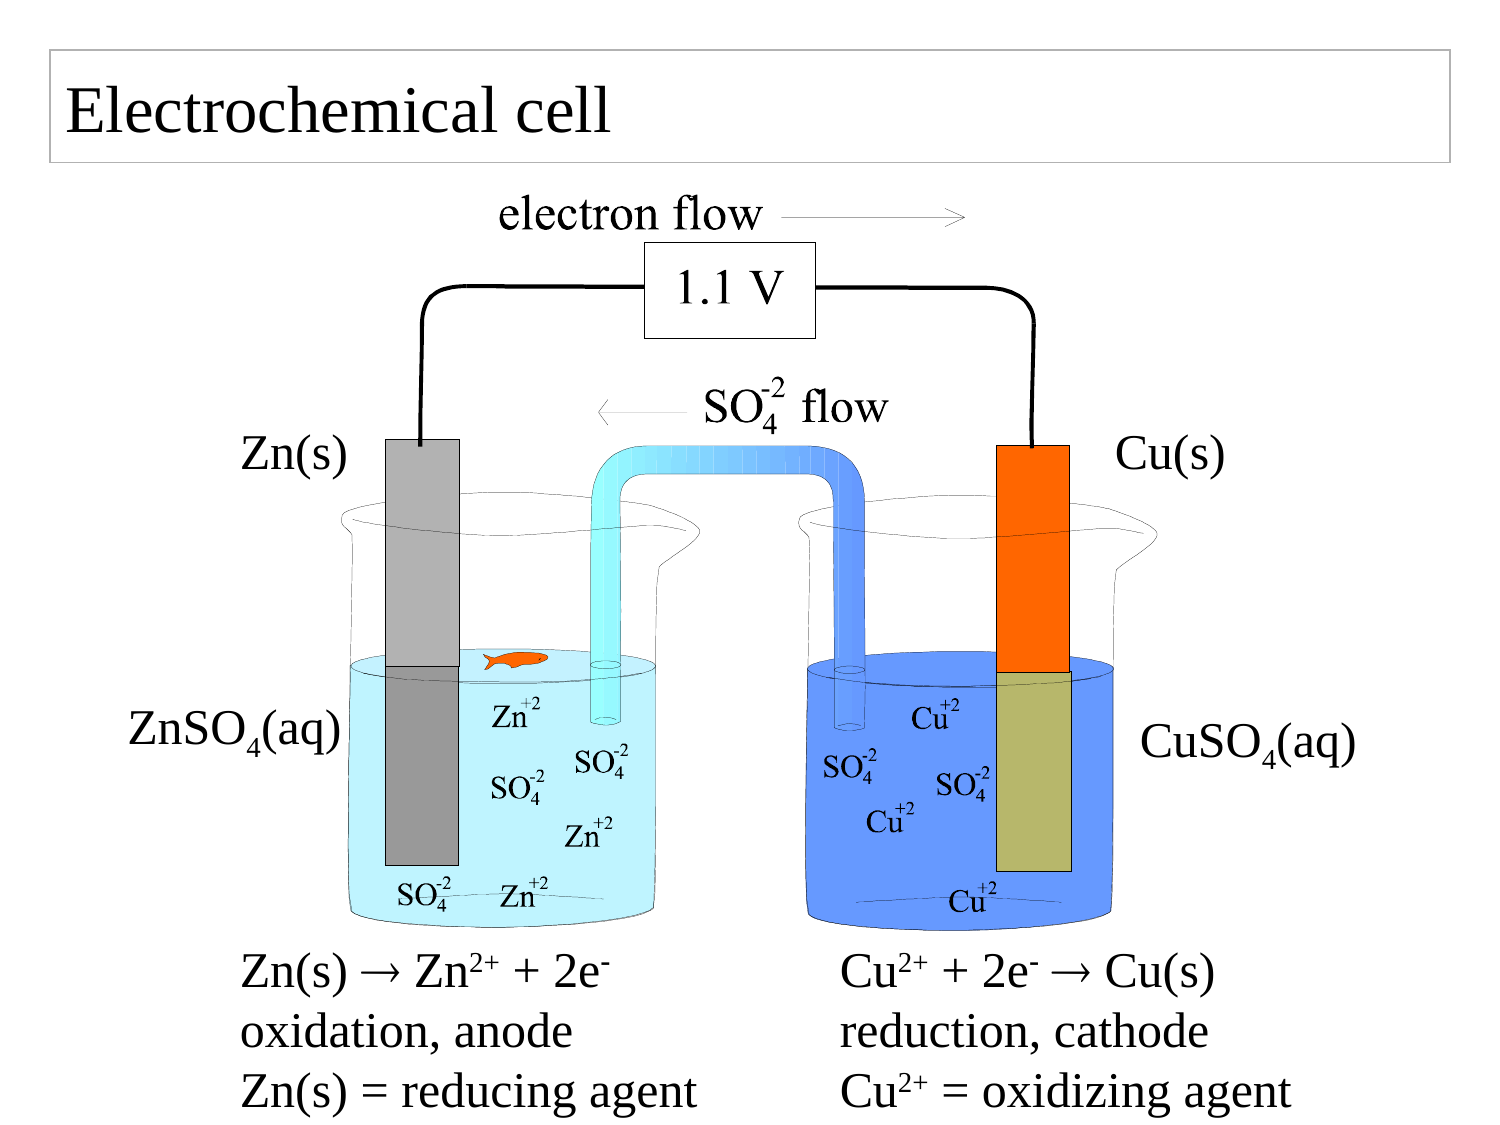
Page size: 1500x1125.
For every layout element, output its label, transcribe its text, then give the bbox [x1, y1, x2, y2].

text_box Cu(s) [1167, 412, 1275, 488]
text_box Zn(s) [225, 412, 332, 488]
text_box CuSO4(aq) [1167, 699, 1375, 783]
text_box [337, 194, 1162, 931]
text_box Zn(s)  Zn2+ + 2e Cu2+ + 2e  Cu(s) oxidation, anode reduction, cathode Zn(s) = reducing agent Cu2+ = oxidizing agent [225, 930, 1325, 1125]
text_box ZnSO4(aq) [112, 687, 332, 771]
title Electrochemical cell [49, 49, 1451, 163]
